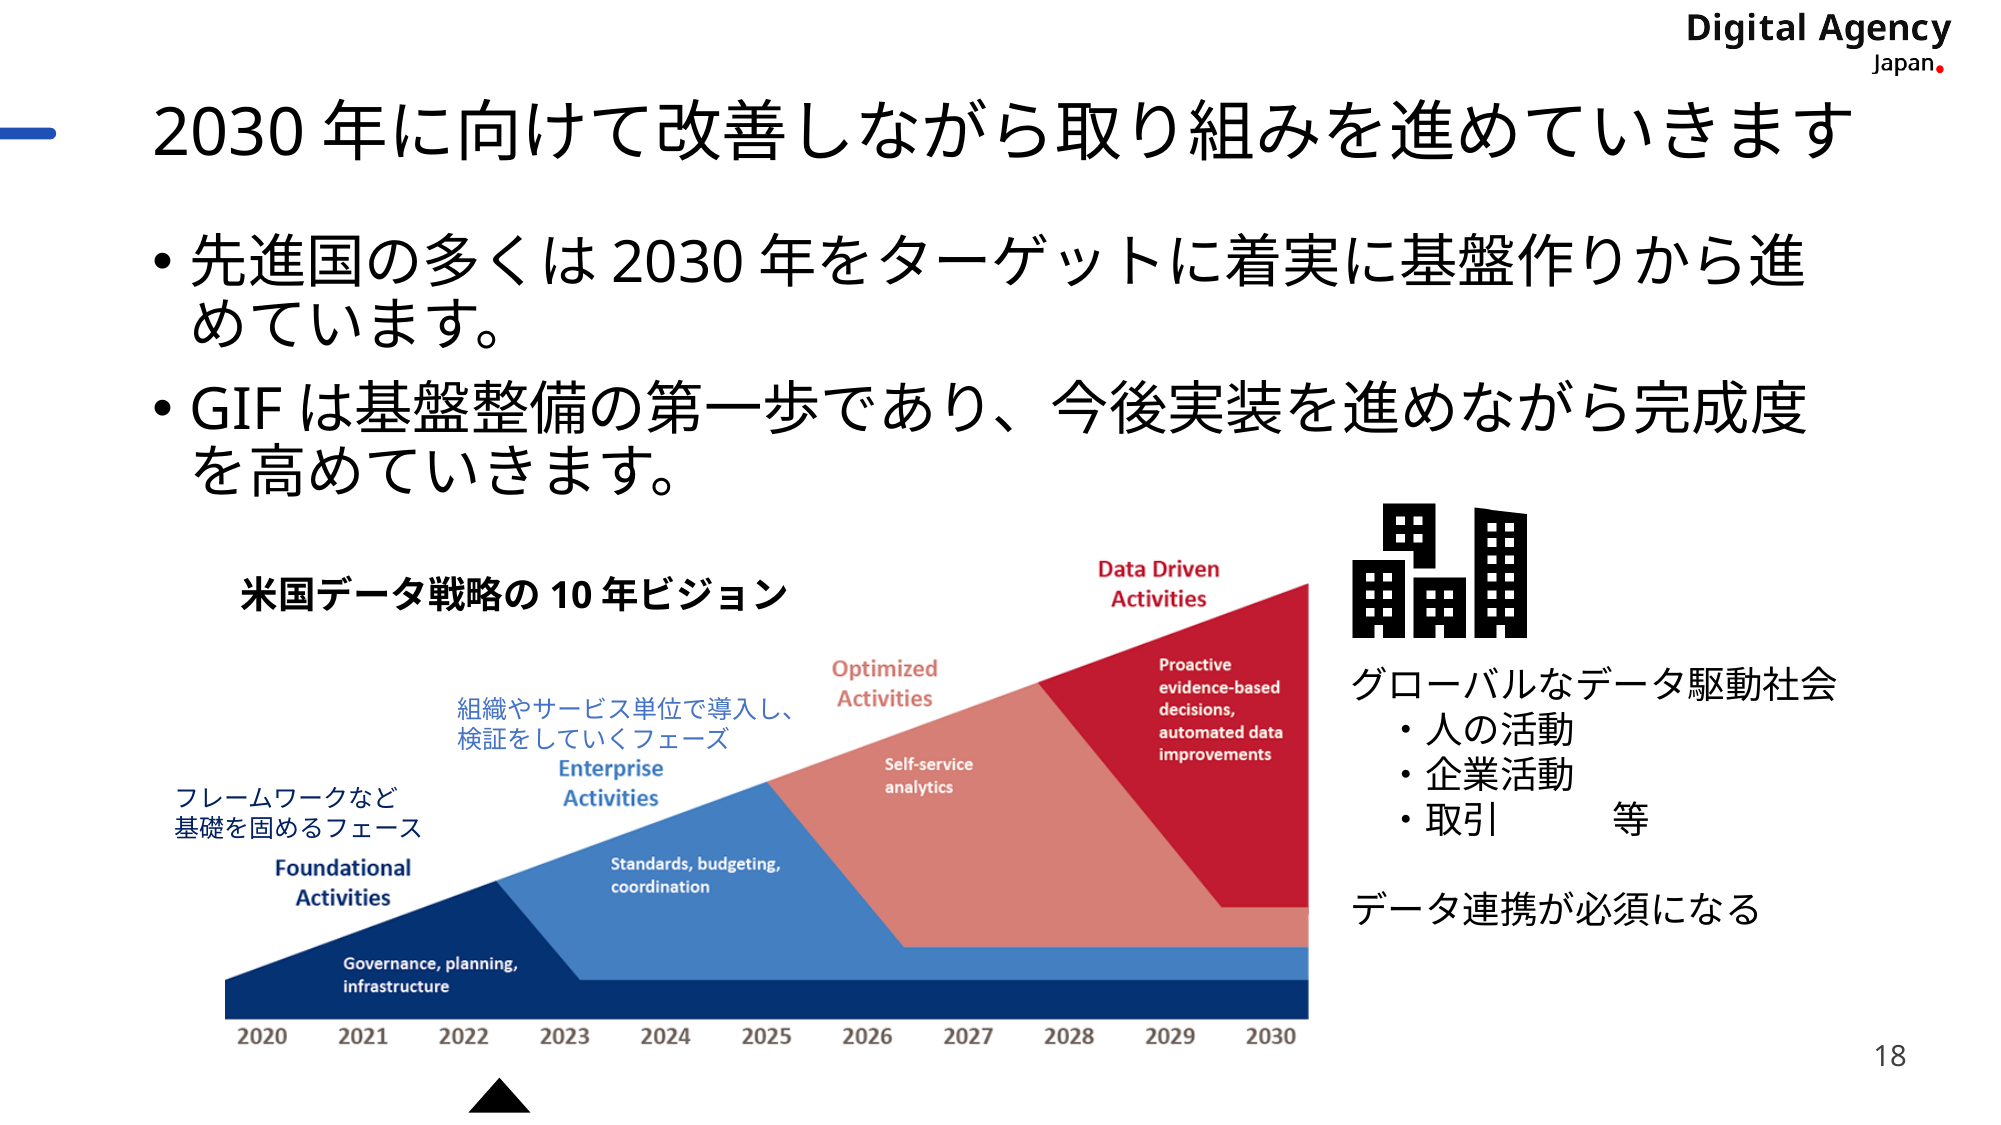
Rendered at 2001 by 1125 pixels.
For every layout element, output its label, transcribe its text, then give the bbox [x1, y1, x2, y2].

text_box [468, 1077, 531, 1113]
slide_number 18 [1471, 1027, 1922, 1088]
picture [225, 539, 1309, 1063]
list 先進国の多くは2030年をターゲットに着実に基盤作りから進めています。 GIFは基盤整備の第一歩であり、今後実装を進めながら完成度を高めていきます。 [137, 224, 1863, 375]
title 2030年に向けて改善しながら取り組みを進めていきます [137, 89, 2000, 178]
picture [1671, 0, 1969, 89]
text_box グローバルなデータ駆動社会 ・人の活動 ・企業活動 ・取引 等 データ連携が必須になる [1335, 653, 1863, 939]
picture [1335, 466, 1544, 675]
text_box フレームワークなど 基礎を固めるフェース [159, 775, 225, 851]
